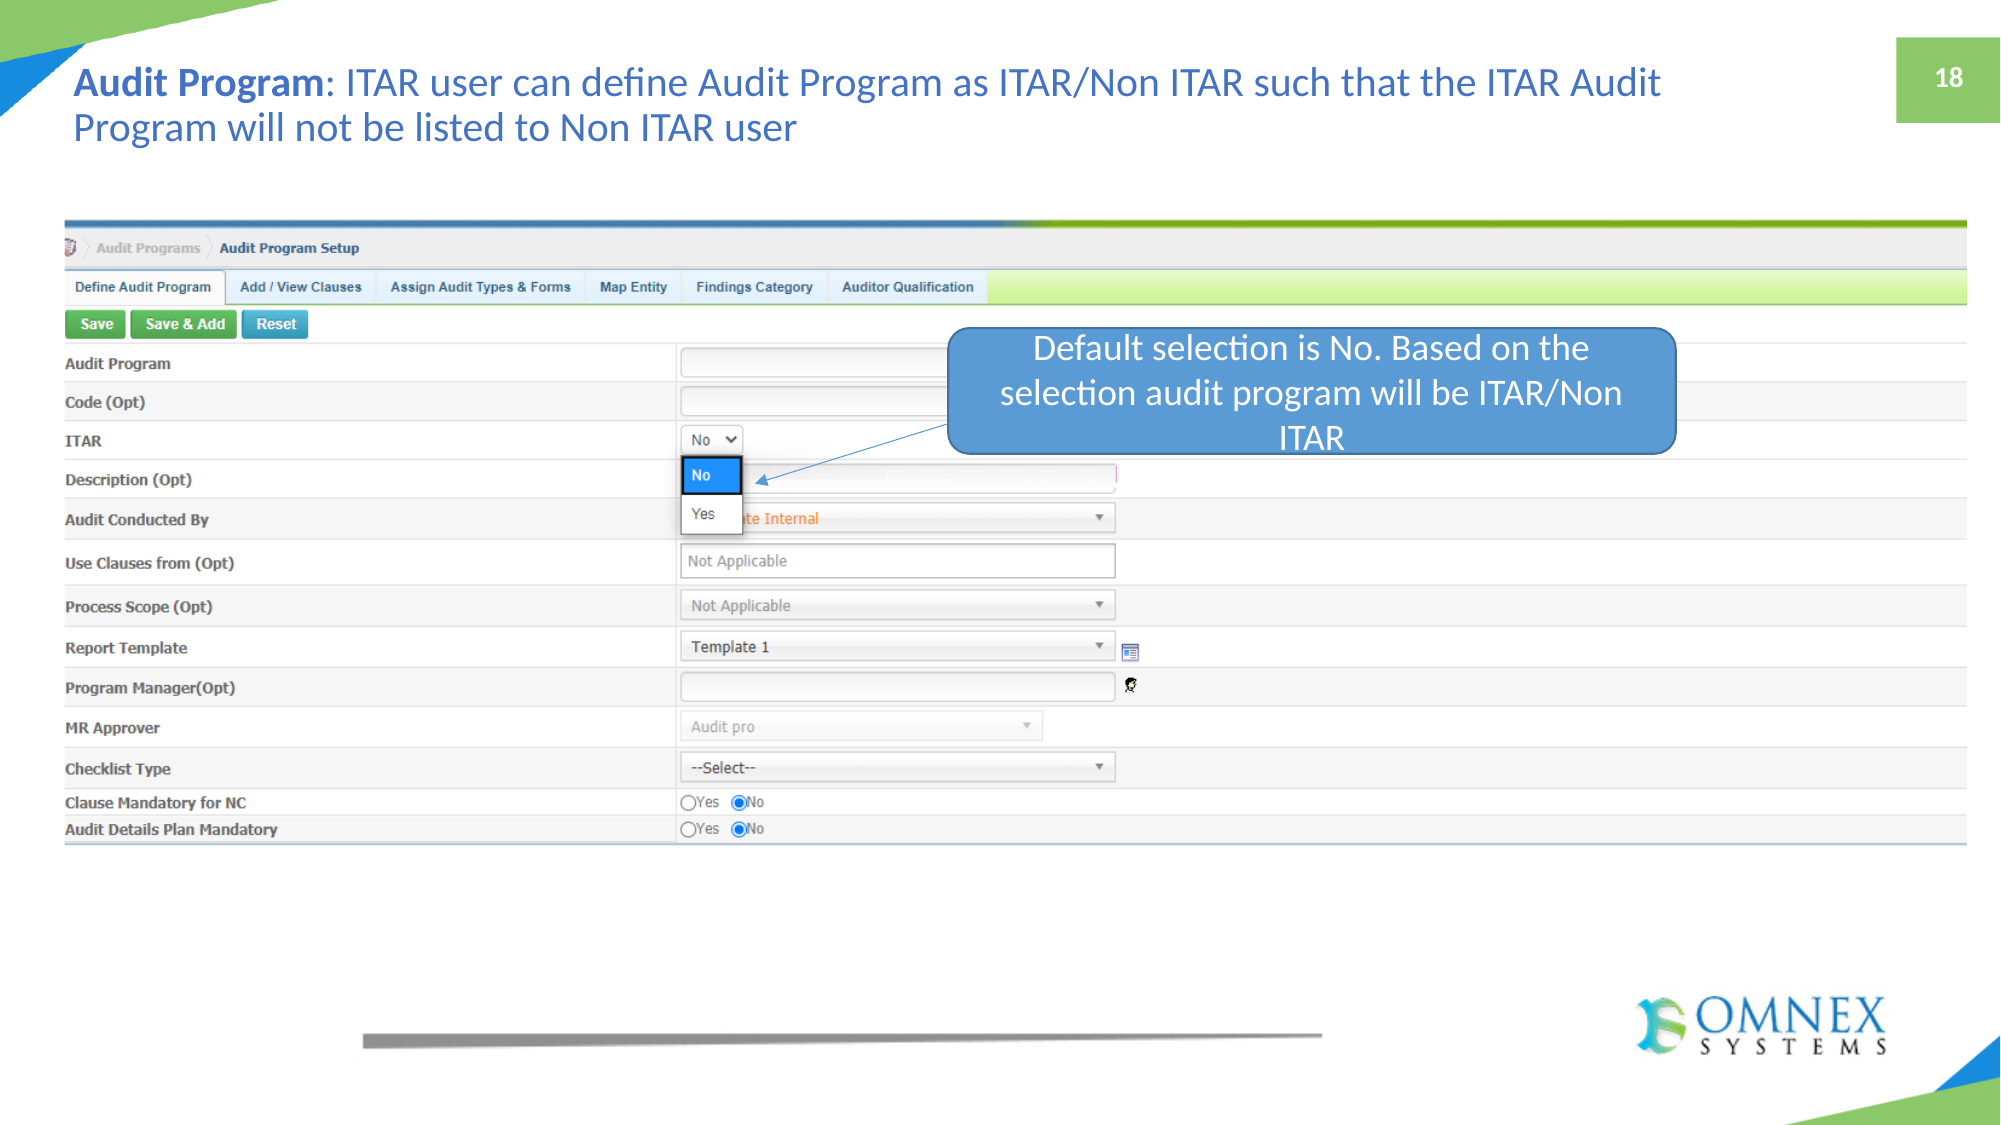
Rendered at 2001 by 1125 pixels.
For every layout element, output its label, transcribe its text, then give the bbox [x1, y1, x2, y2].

slide_number 18 [1919, 46, 2000, 106]
picture [1616, 978, 2001, 1125]
picture [349, 1013, 1354, 1062]
title Audit Program: ITAR user can define Audit Program as ITAR/Non ITAR such that the ITAR Audit Program will not be listed to Non ITAR user [58, 0, 1784, 215]
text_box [754, 423, 949, 484]
picture [64, 219, 1967, 846]
picture [0, 0, 58, 117]
